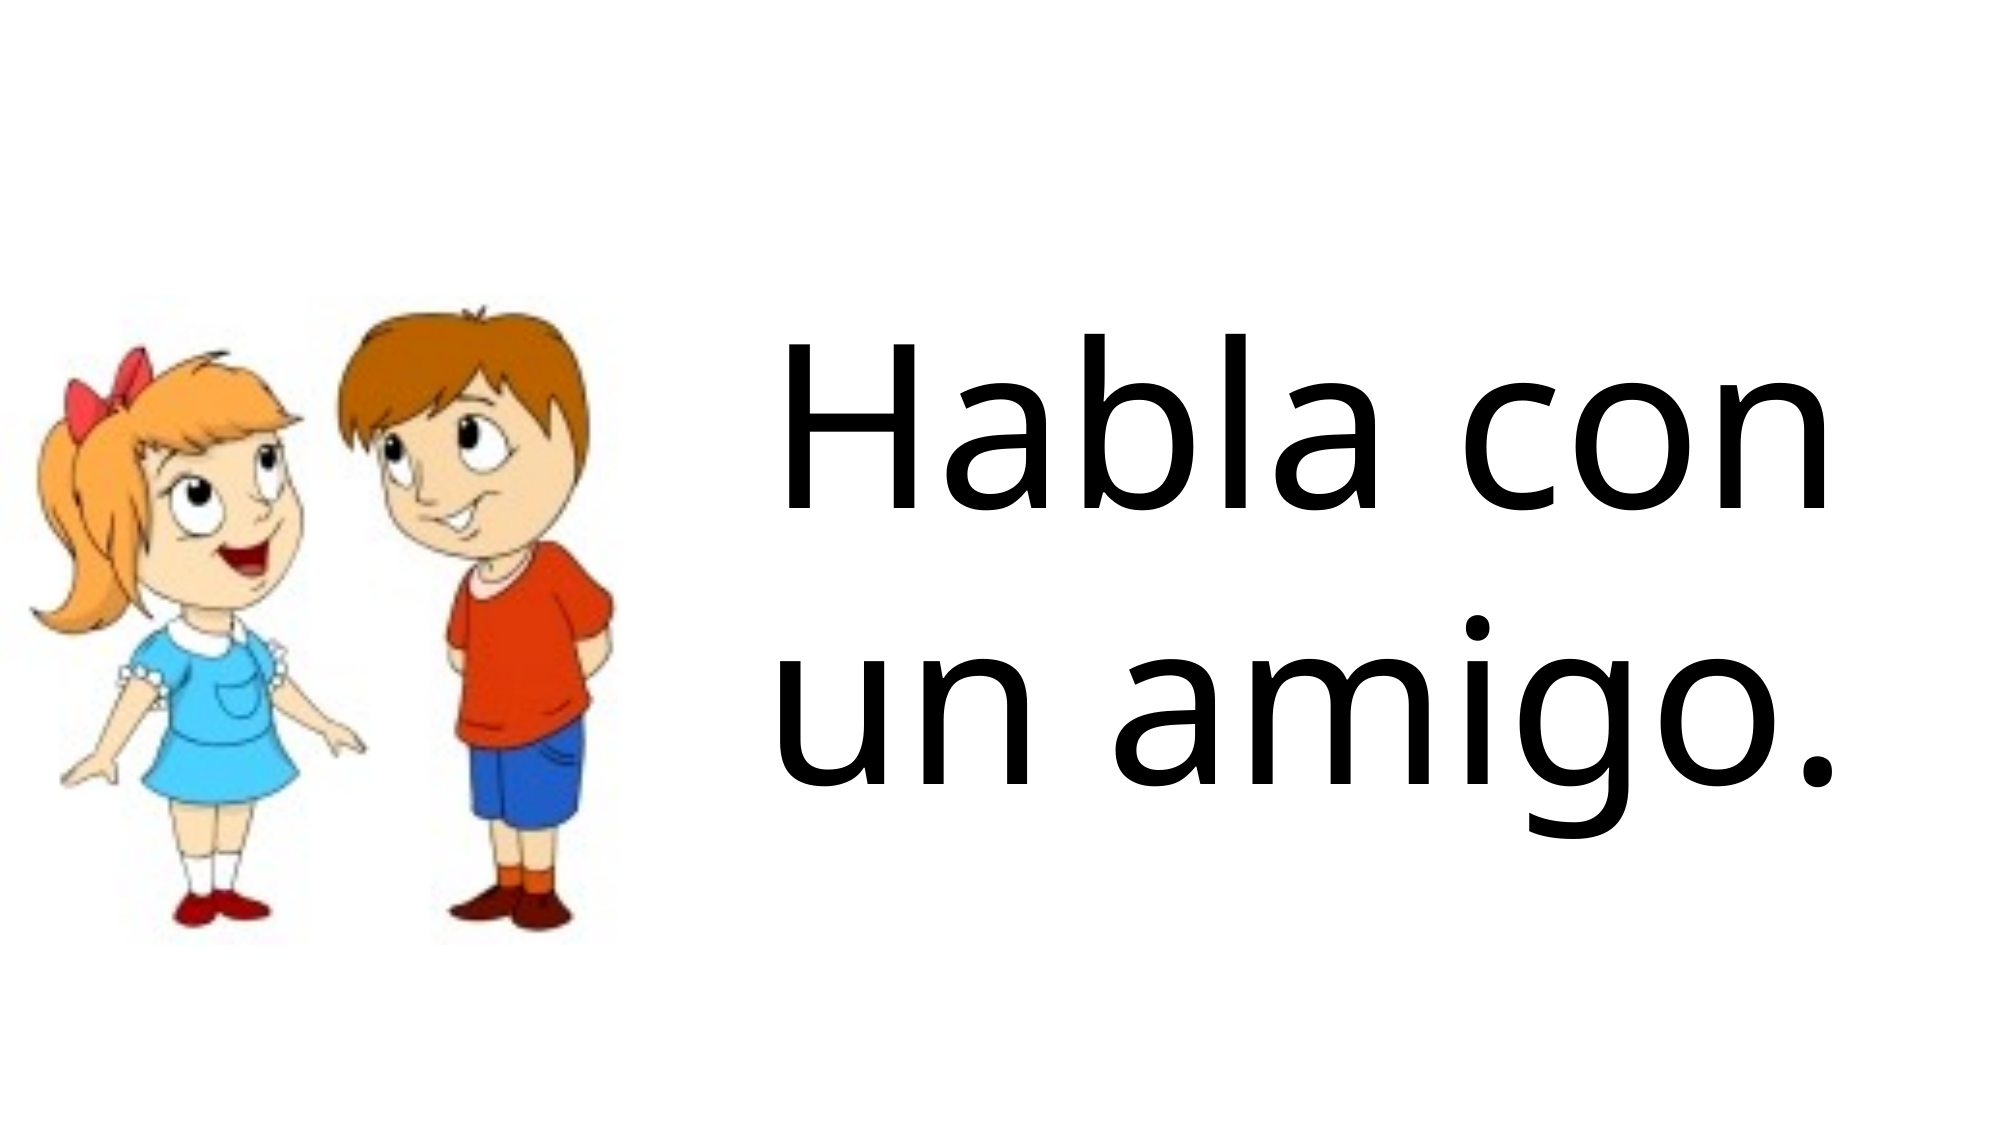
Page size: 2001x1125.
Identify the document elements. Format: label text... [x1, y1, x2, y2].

text_box Habla con un amigo. [722, 272, 1889, 838]
picture [0, 295, 649, 945]
